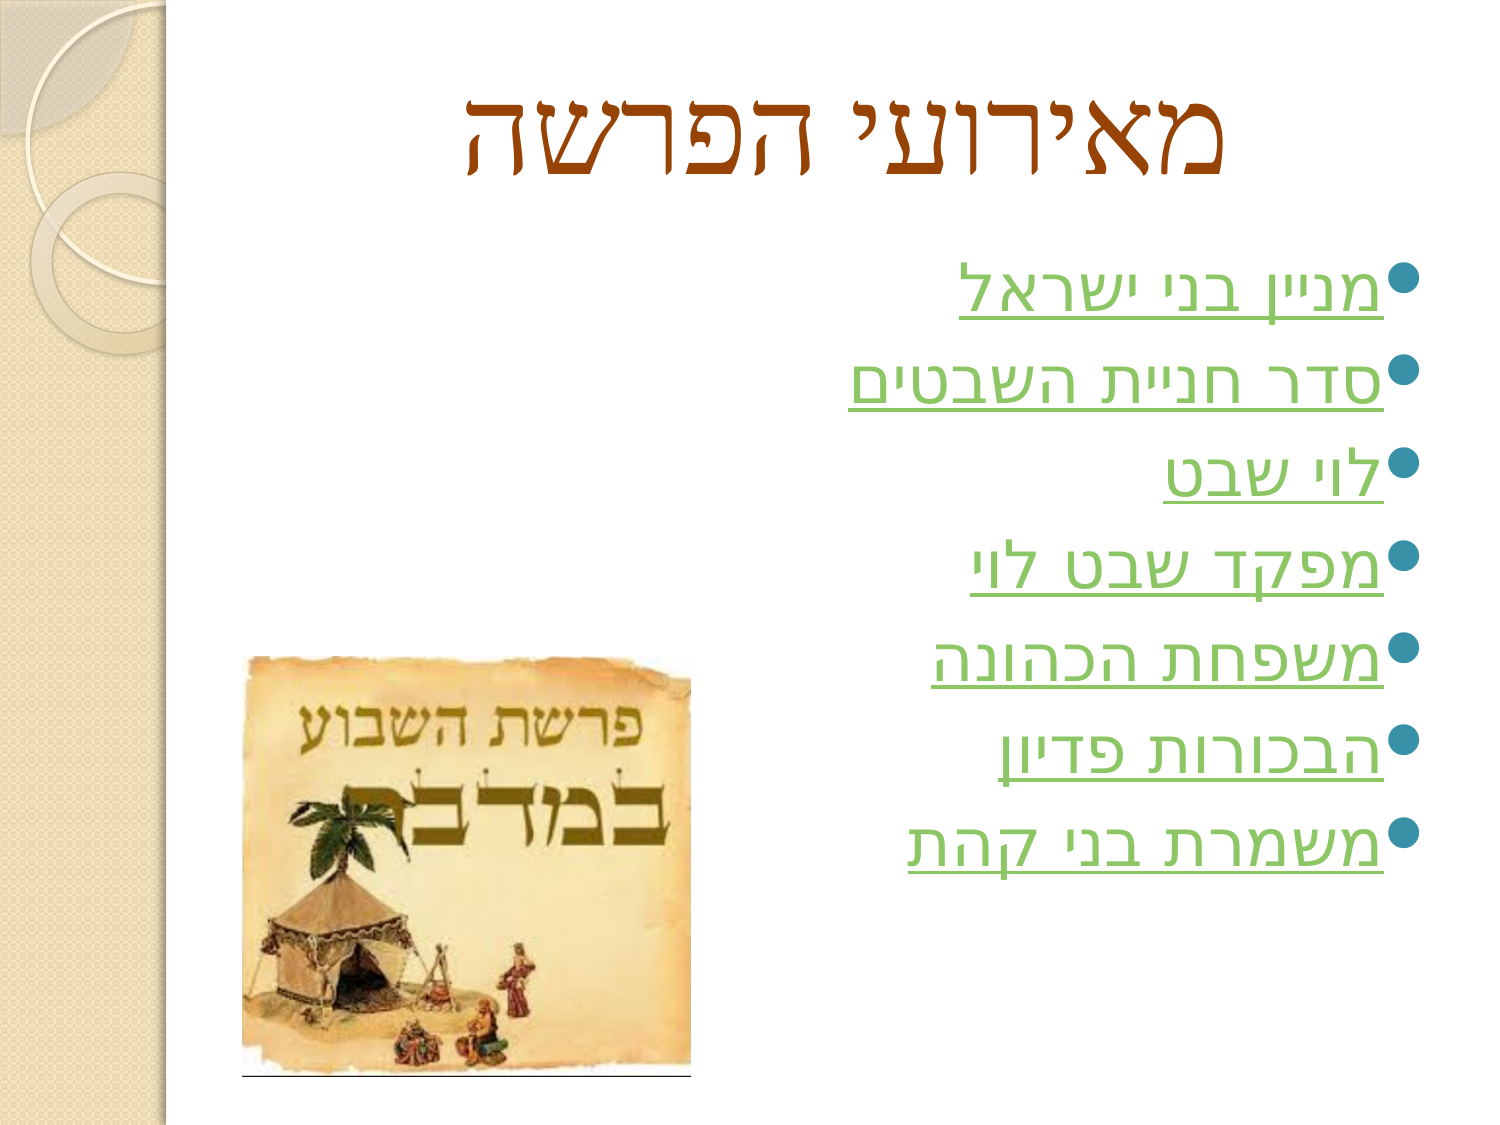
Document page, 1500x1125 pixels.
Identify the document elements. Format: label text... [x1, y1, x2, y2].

title מאירועי הפרשה [230, 30, 1461, 219]
picture [241, 656, 692, 1077]
list מניין בני ישראל סדר חניית השבטים שבט לוי מפקד שבט לוי משפחת הכהונה פדיון הבכורות משמרת בני קהת [235, 237, 1466, 1025]
